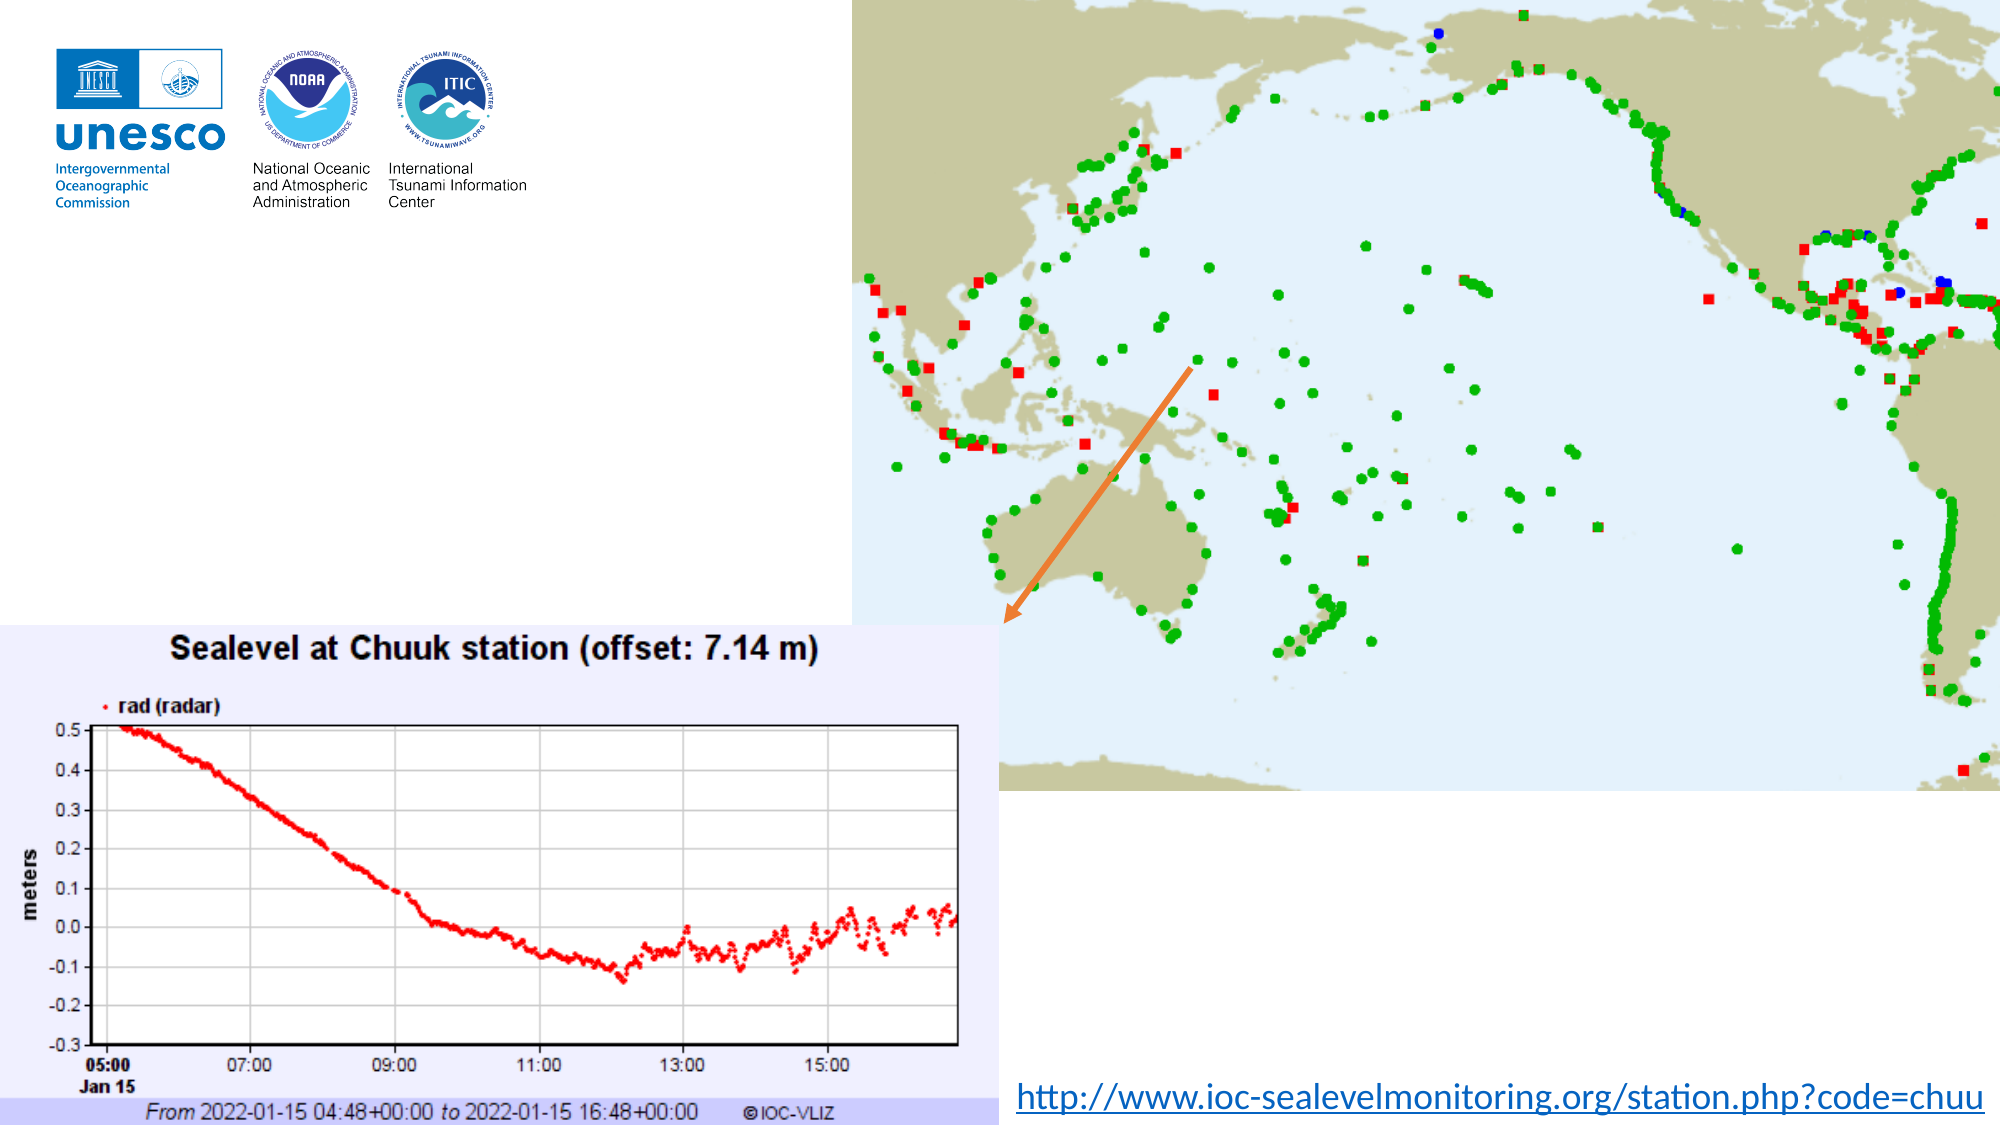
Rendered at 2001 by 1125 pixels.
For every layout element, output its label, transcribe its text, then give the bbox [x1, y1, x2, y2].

picture [43, 35, 527, 221]
text_box http://www.ioc-sealevelmonitoring.org/station.php?code=chuu [999, 1064, 2000, 1125]
picture [0, 0, 2000, 1125]
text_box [1003, 367, 1191, 624]
